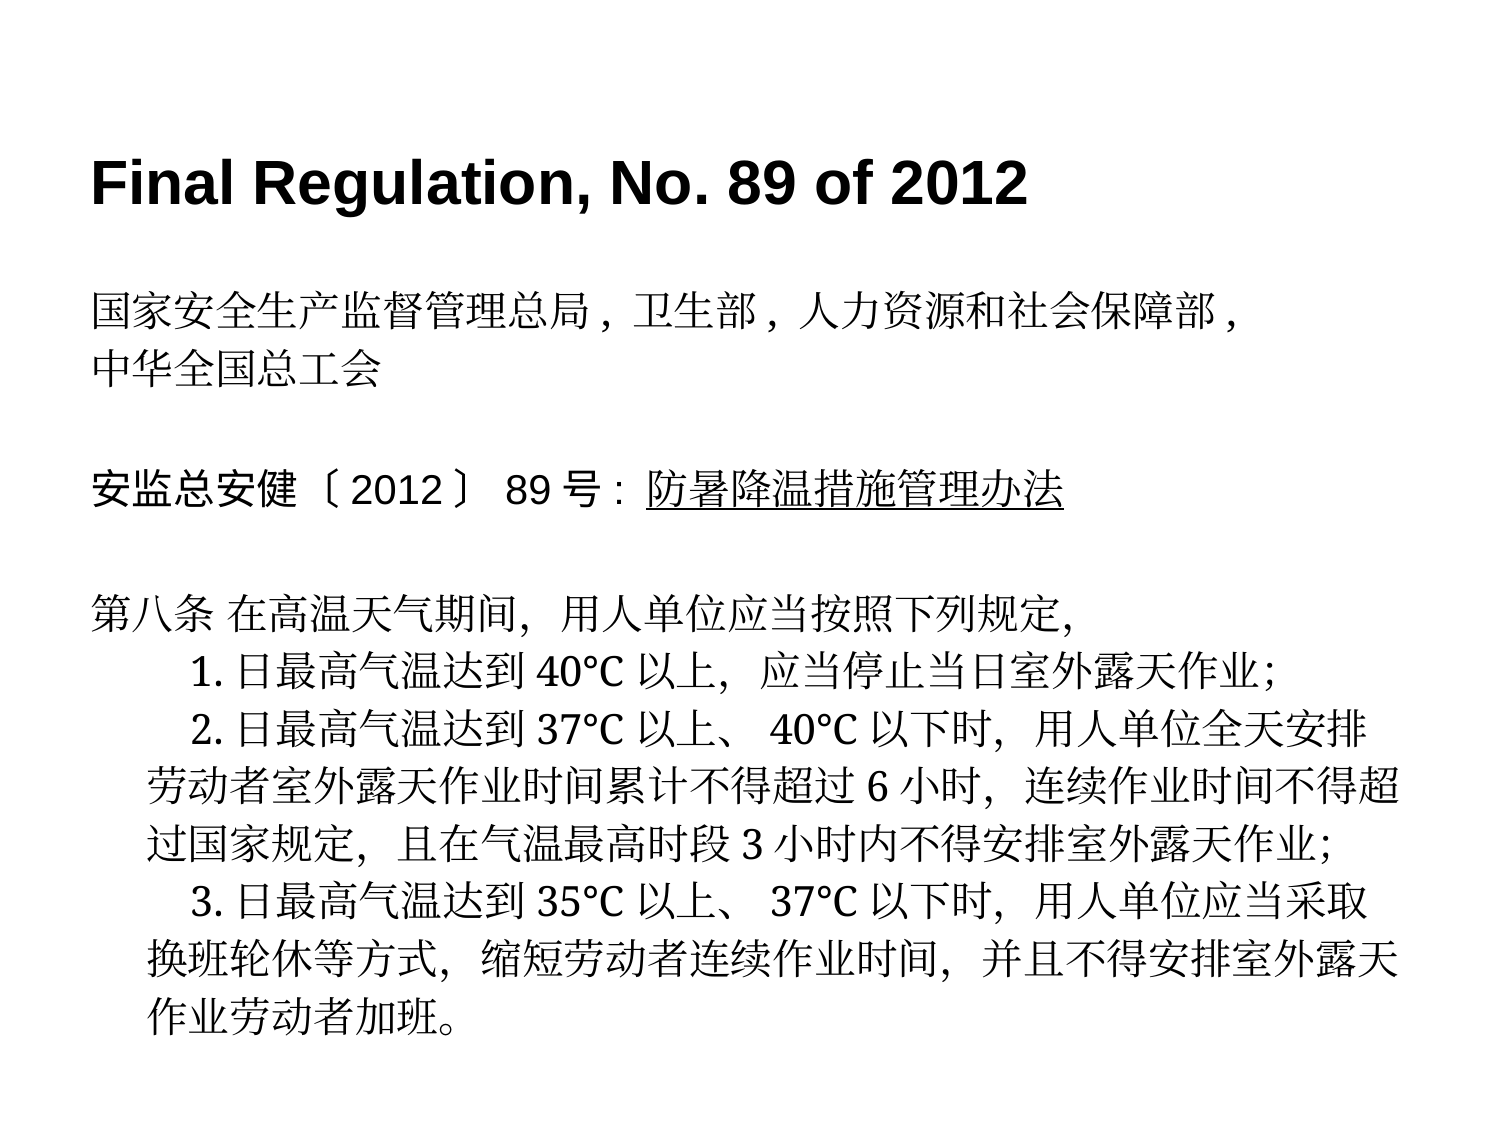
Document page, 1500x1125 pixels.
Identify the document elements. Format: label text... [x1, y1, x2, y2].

list 国家安全生产监督管理总局, 卫生部, 人力资源和社会保障部, 中华全国总工会 安监总安健〔2012〕89号: 防暑降温措施管理办法 第八条 在高温天气期间，用人单位应当按照下列规定， 1.日最高气温达到40℃以上，应当停止当日室外露天作业； 2.日最高气温达到37℃以上、40℃以下时，用人单位全天安排劳动者室外露天作业时间累计不得超过6小时，连续作业时间不得超过国家规定，且在气温最高时段3小时内不得安排室外露天作业； 3.日最高气温达到35℃以上、37℃以下时，用人单位应当采取换班轮休等方式，缩短劳动者连续作业时间，并且不得安排室外露天作业劳动者加班。 [75, 262, 1425, 1078]
title Final Regulation, No. 89 of 2012 [75, 45, 1425, 233]
